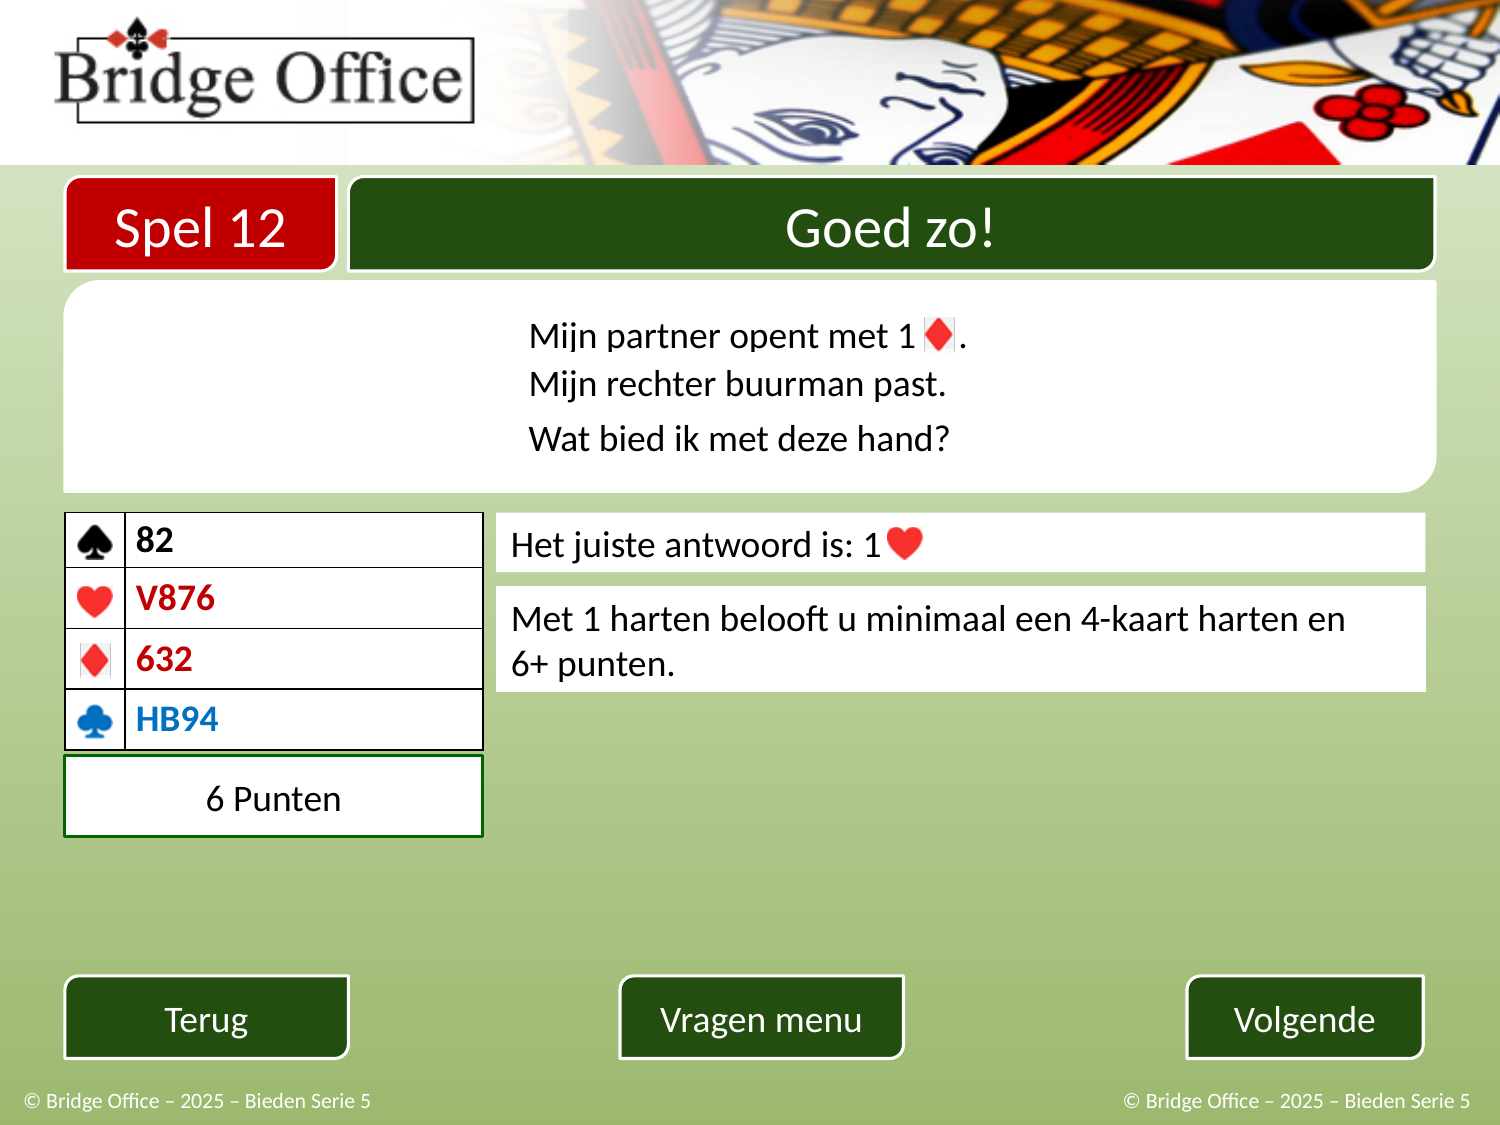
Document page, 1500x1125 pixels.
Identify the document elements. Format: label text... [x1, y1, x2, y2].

text_box Spel 12 [63, 179, 339, 273]
table_cell [66, 568, 124, 628]
picture [77, 643, 113, 679]
table_cell HB94 [126, 690, 482, 749]
picture [0, 0, 1500, 166]
text_box [63, 280, 1437, 493]
text_box © Bridge Office – 2025 – Bieden Serie 5 [8, 1079, 393, 1121]
text_box Vragen menu [618, 974, 906, 1061]
picture [887, 527, 923, 560]
table_cell [66, 690, 124, 749]
text_box 6 Punten [63, 754, 484, 838]
text_box Mijn partner opent met 1 . [513, 303, 1022, 364]
text_box Mijn rechter buurman past. [513, 352, 987, 406]
picture [77, 703, 113, 740]
table_header 82 [126, 513, 482, 567]
text_box Wat bied ik met deze hand? [513, 406, 987, 467]
picture [77, 524, 113, 561]
text_box Volgende [1185, 974, 1425, 1061]
table_cell 632 [126, 629, 482, 688]
text_box Terug [63, 974, 350, 1061]
text_box Met 1 harten belooft u minimaal een 4-kaart harten en 6+ punten. [496, 586, 1426, 692]
text_box © Bridge Office – 2025 – Bieden Serie 5 [1107, 1079, 1500, 1121]
picture [77, 585, 113, 618]
text_box Goed zo! [346, 179, 1437, 273]
table_cell V876 [126, 568, 482, 628]
table_cell [66, 629, 124, 688]
picture [920, 316, 957, 353]
table_header [66, 513, 124, 567]
text_box Het juiste antwoord is: 1 [496, 512, 1426, 573]
